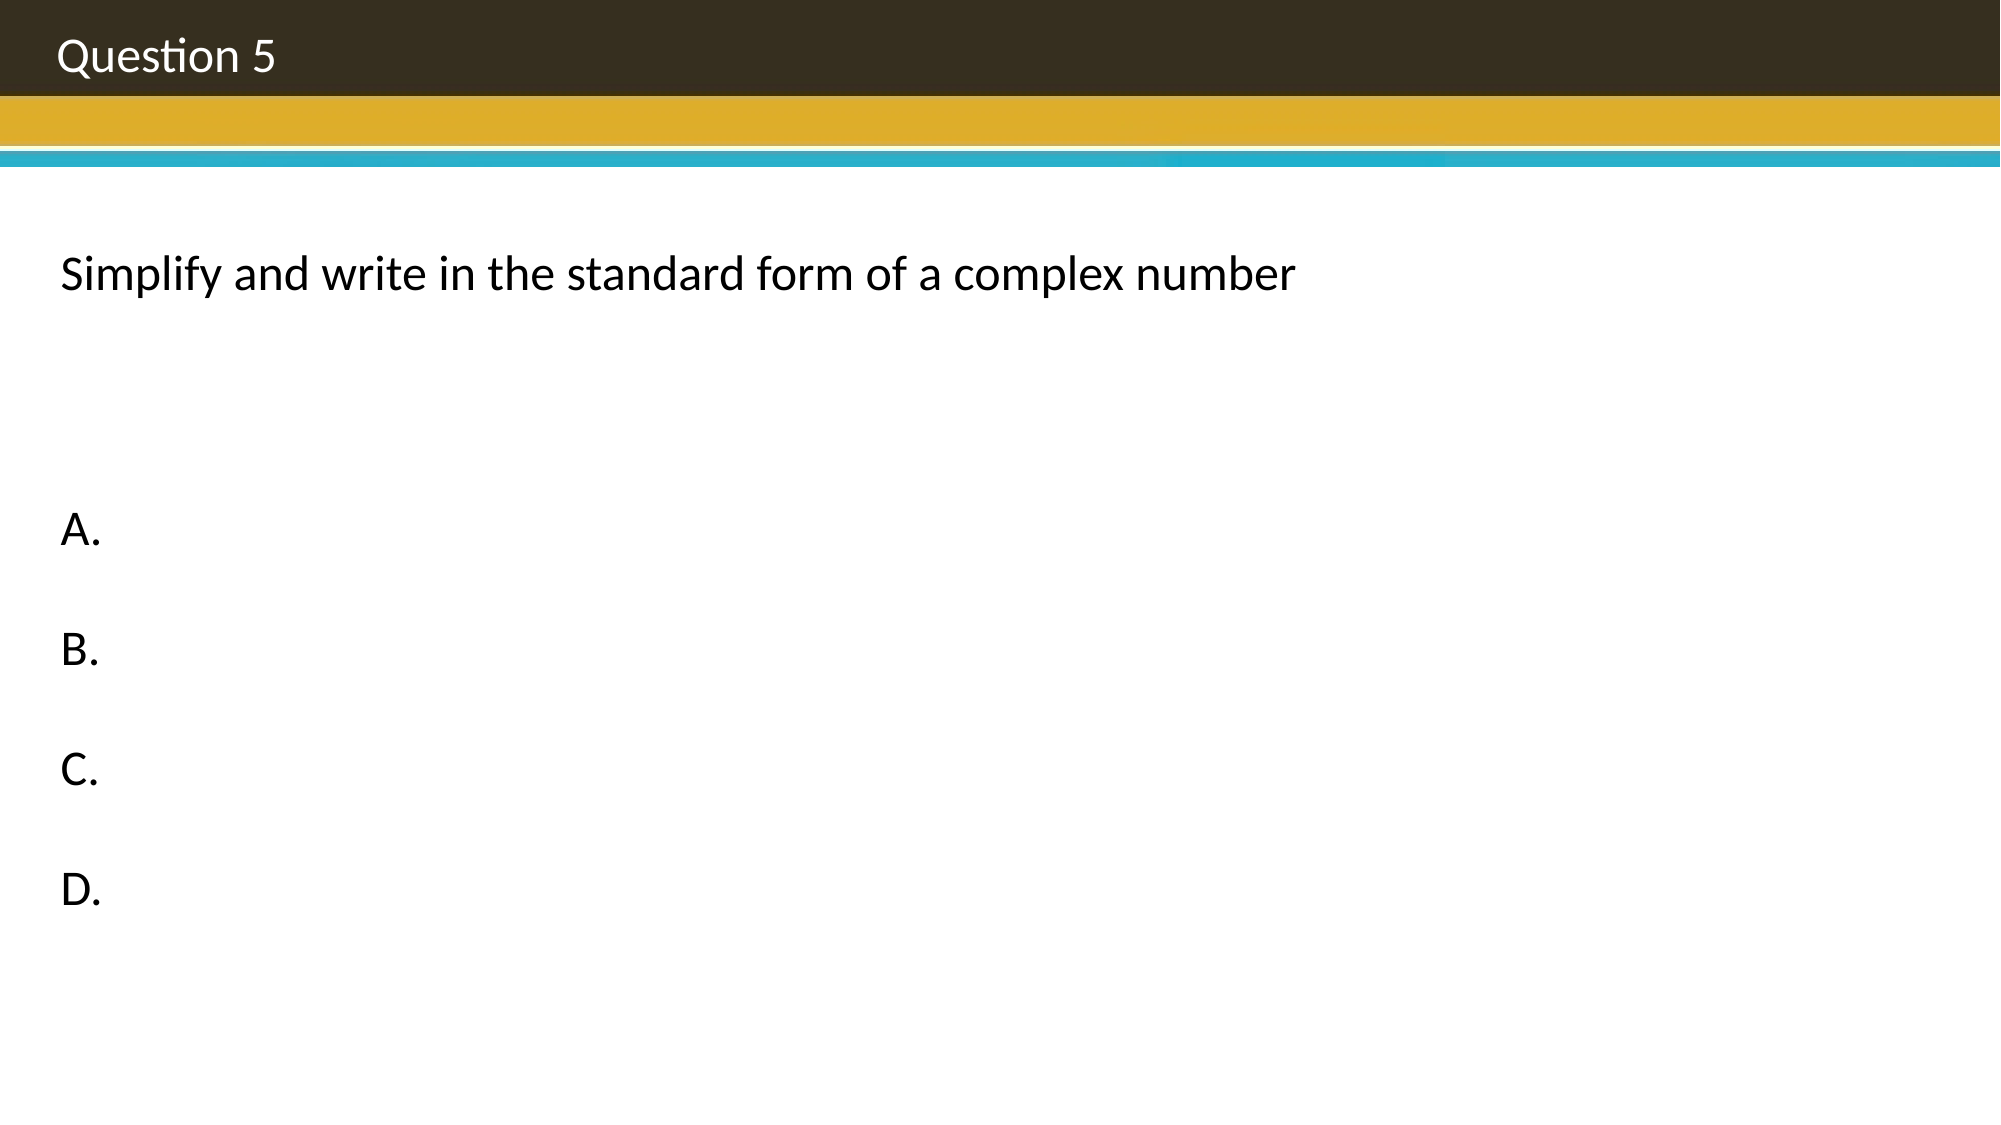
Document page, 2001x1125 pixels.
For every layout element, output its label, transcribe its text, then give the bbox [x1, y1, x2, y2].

text_box Question 5 [41, 14, 293, 90]
picture [0, 0, 2000, 167]
